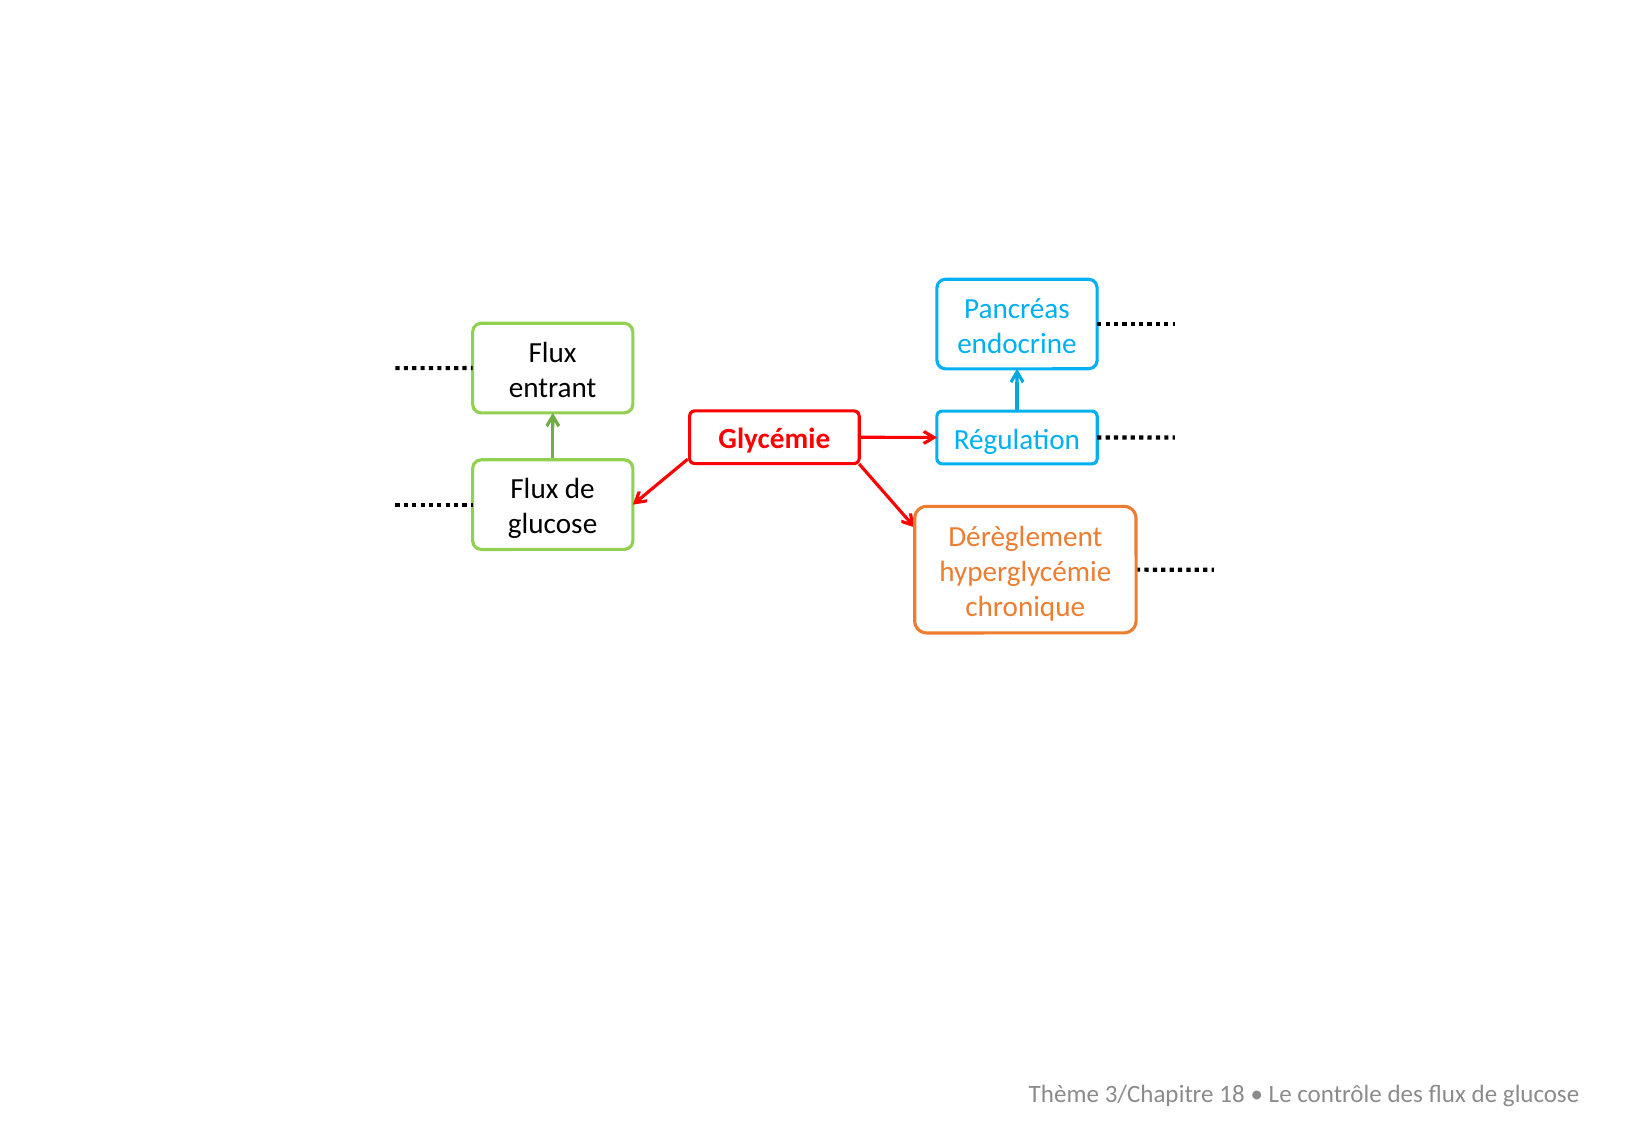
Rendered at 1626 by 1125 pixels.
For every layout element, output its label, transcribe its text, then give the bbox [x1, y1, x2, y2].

text_box Glycémie [689, 410, 860, 464]
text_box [632, 459, 688, 505]
text_box Pancréas endocrine [936, 279, 1098, 369]
text_box Régulation [936, 411, 1098, 464]
text_box Flux entrant [472, 323, 633, 413]
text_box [859, 463, 915, 528]
text_box Dérèglement hyperglycémie chronique [914, 506, 1137, 633]
footer Thème 3/Chapitre 18 • Le contrôle des flux de glucose [0, 1071, 1625, 1125]
text_box Flux de glucose [472, 459, 633, 550]
